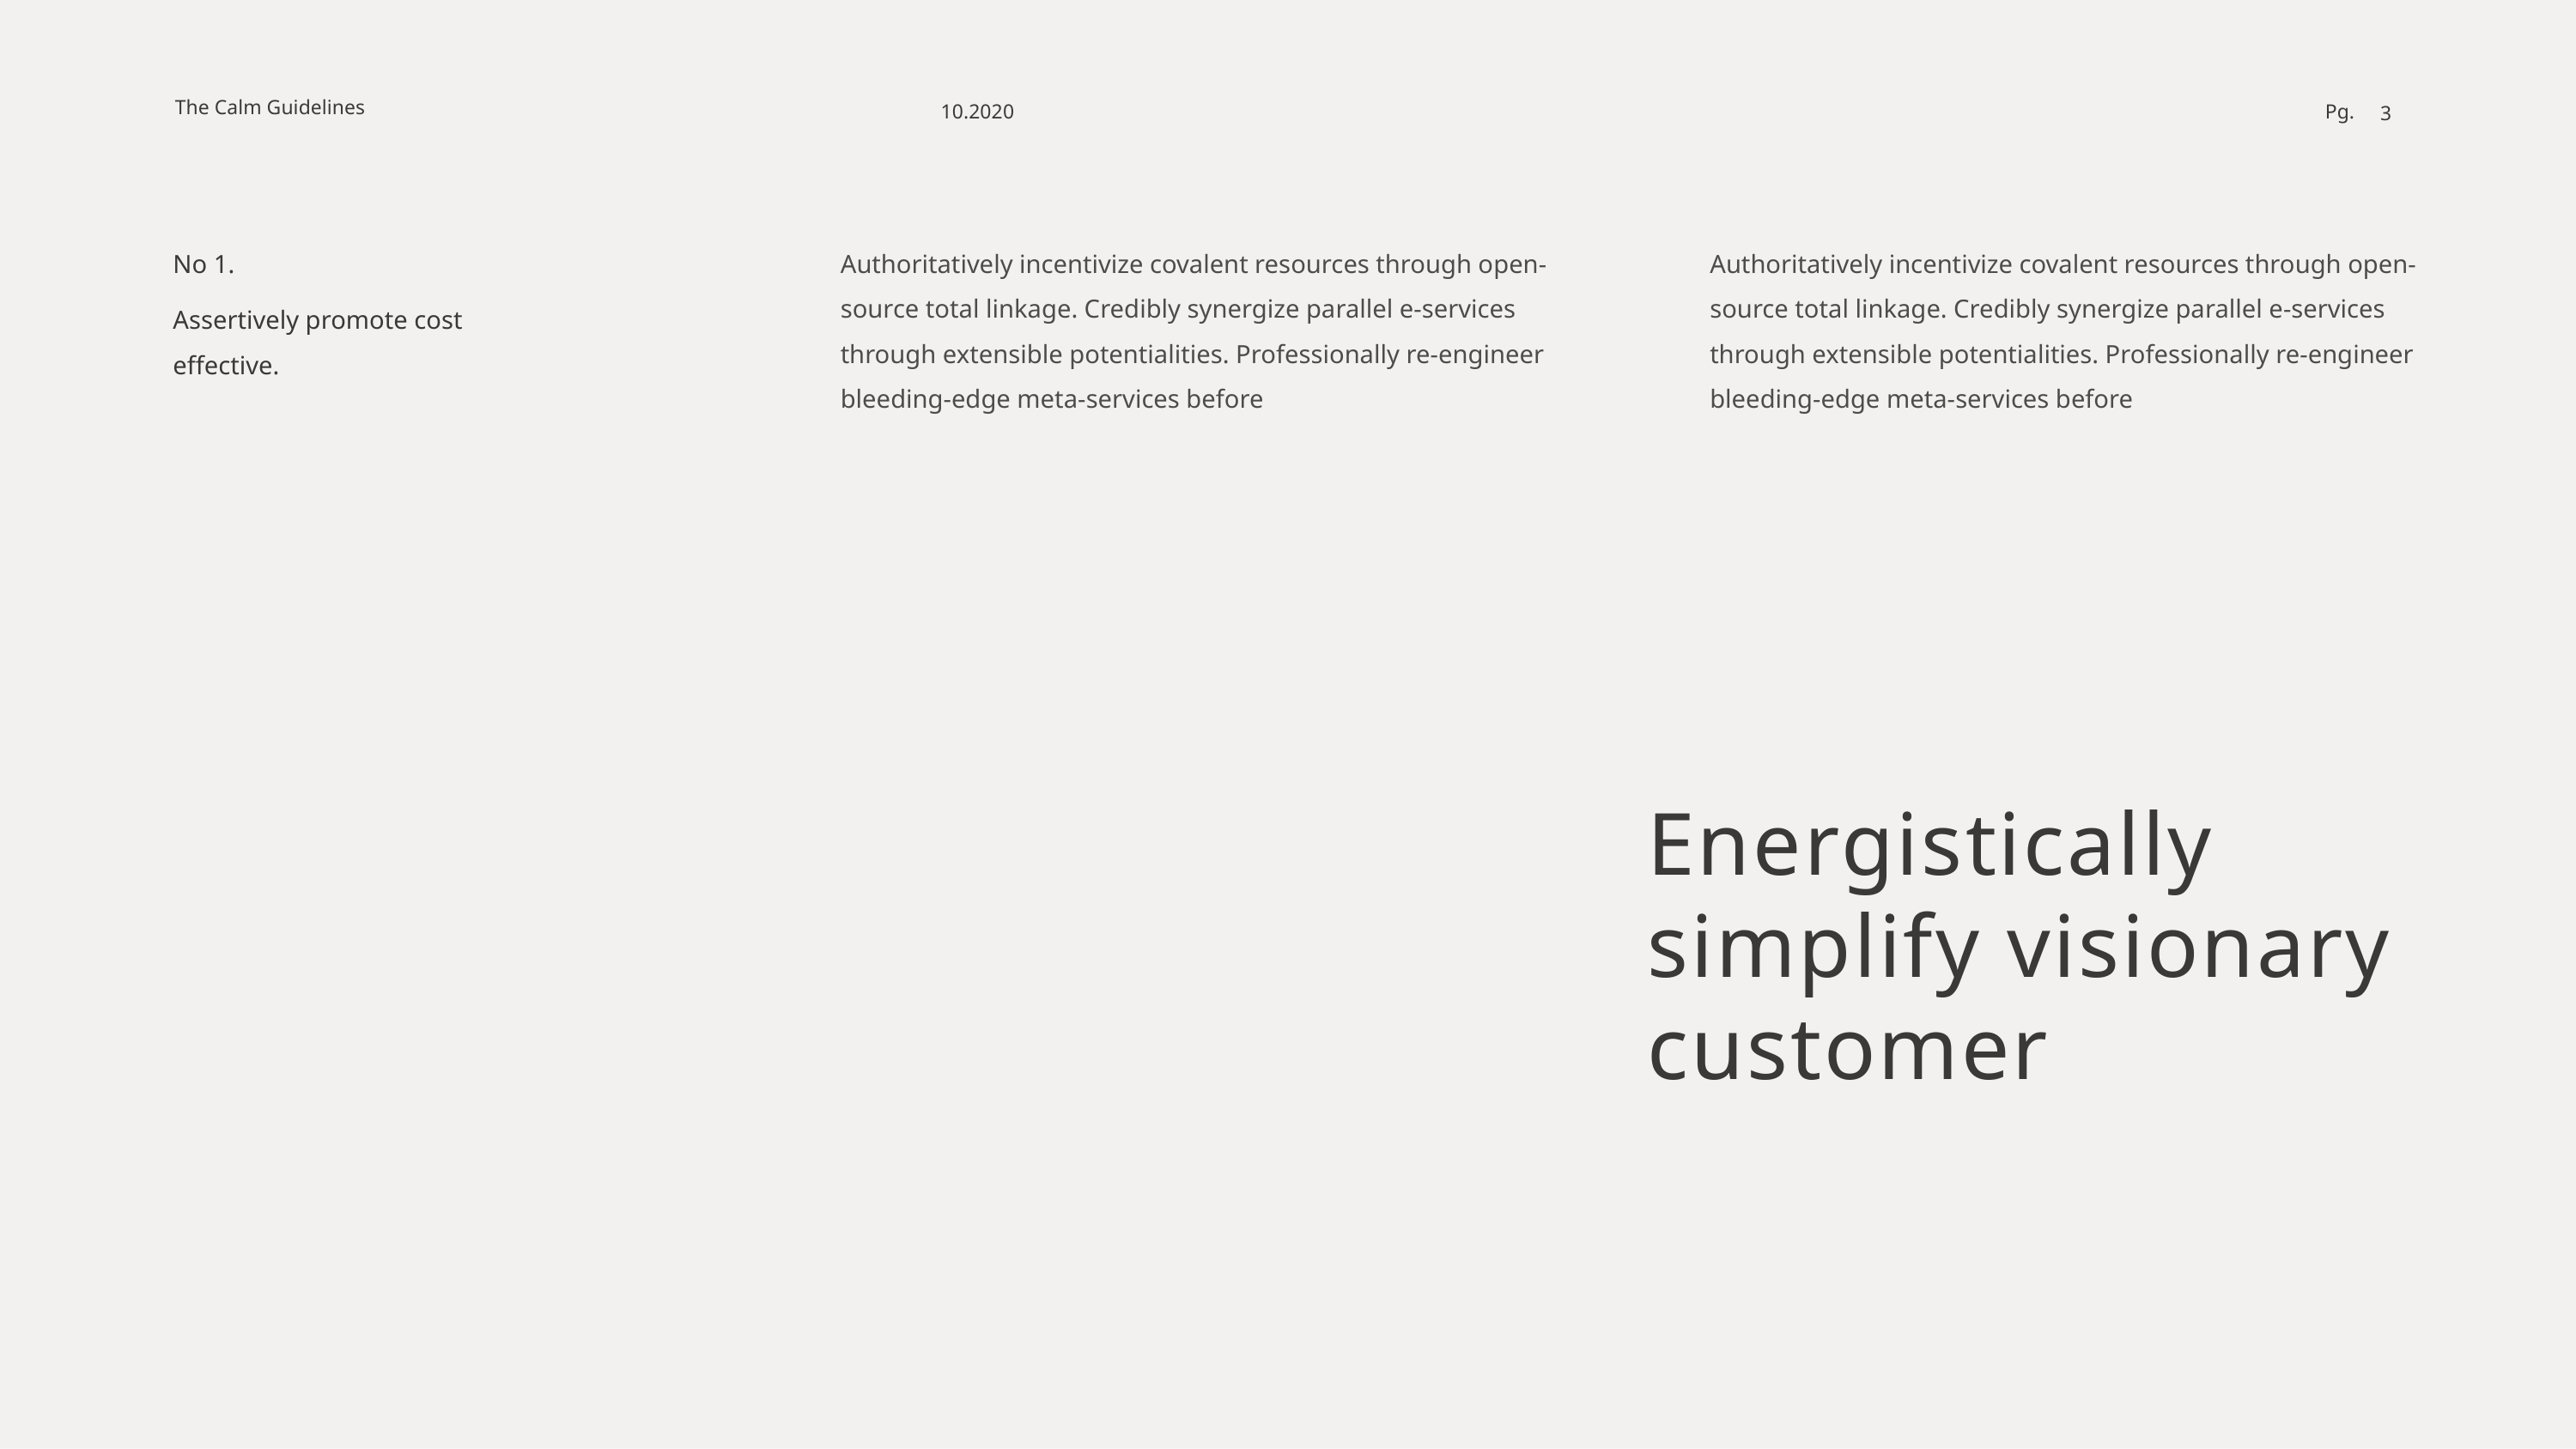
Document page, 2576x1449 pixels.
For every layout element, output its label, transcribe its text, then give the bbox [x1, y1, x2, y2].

text_box Energistically simplify visionary customer [1862, 784, 2521, 1165]
text_box Authoritatively incentivize covalent resources through open-source total linkage. Credibly synergize parallel e-services through extensible potentialities. Professionally re-engineer bleeding-edge meta-services before [1690, 223, 2465, 475]
picture [160, 519, 1862, 1313]
text_box No 1. Assertively promote cost effective. [160, 227, 497, 386]
text_box Authoritatively incentivize covalent resources through open-source total linkage. Credibly synergize parallel e-services through extensible potentialities. Professionally re-engineer bleeding-edge meta-services before [821, 223, 1595, 475]
